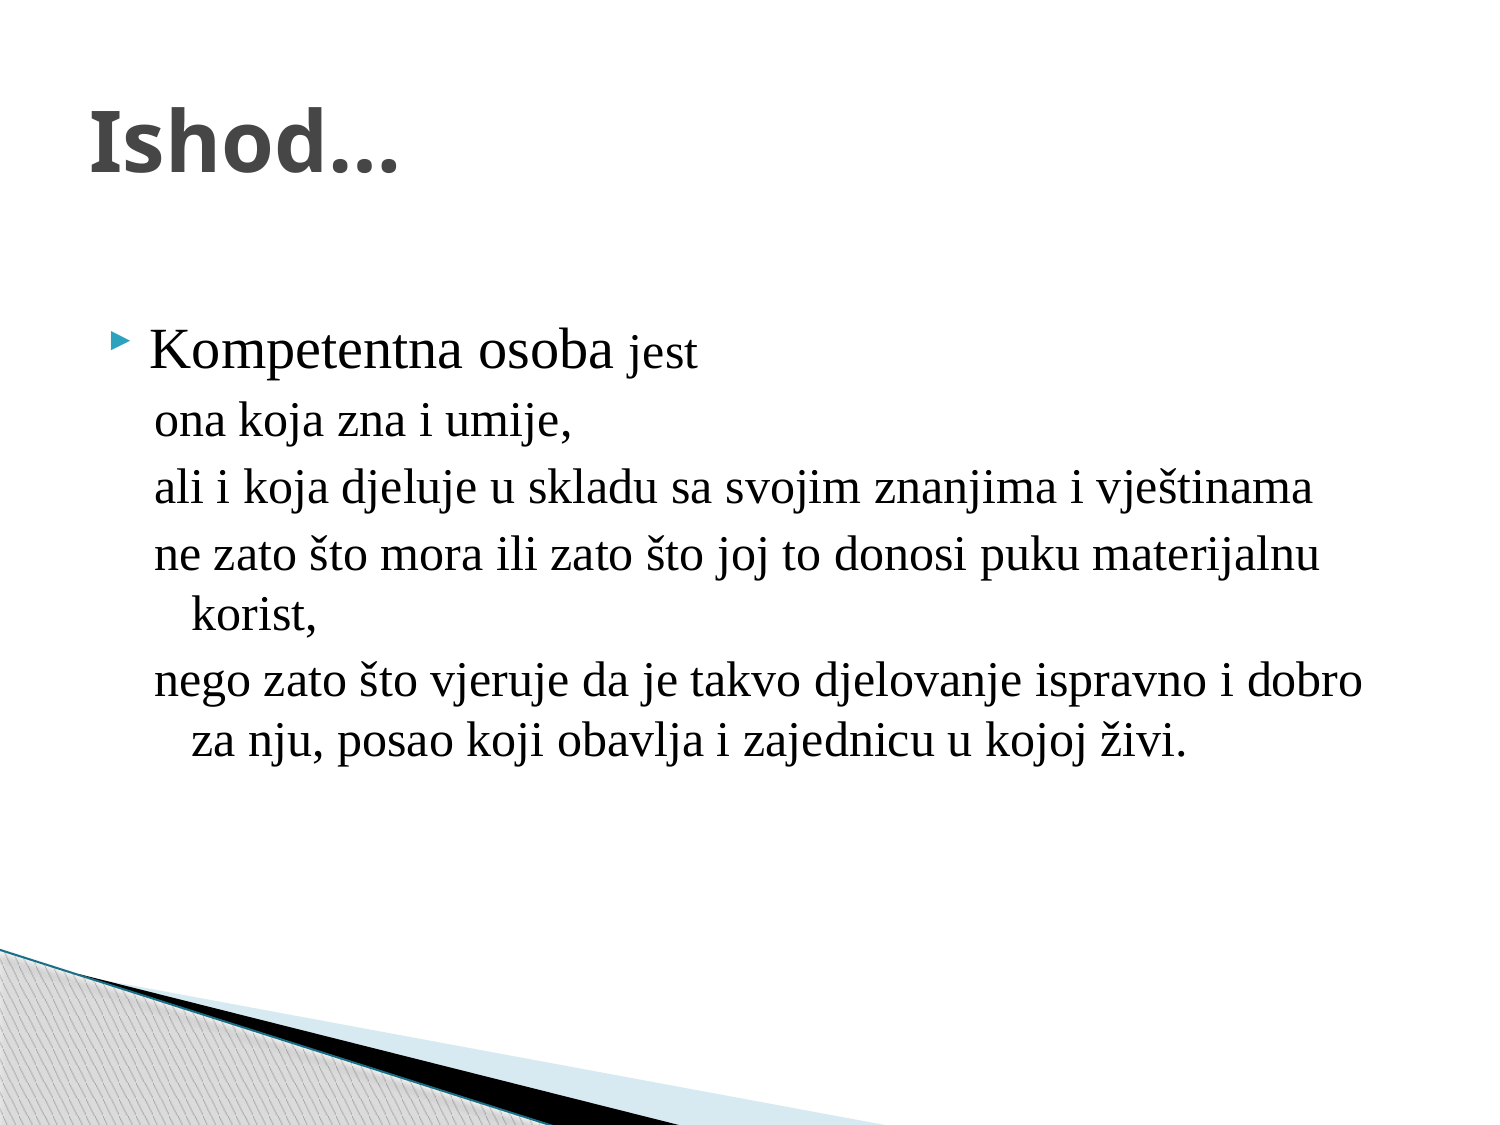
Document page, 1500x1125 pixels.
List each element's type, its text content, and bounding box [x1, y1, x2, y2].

list Kompetentna osoba jest ona koja zna i umije, ali i koja djeluje u skladu sa svojim znanjima i vještinama ne zato što mora ili zato što joj to donosi puku materijalnu korist, nego zato što vjeruje da je takvo djelovanje ispravno i dobro za nju, posao koji obavlja i zajednicu u kojoj živi. [75, 302, 1425, 986]
title Ishod… [75, 45, 1425, 233]
